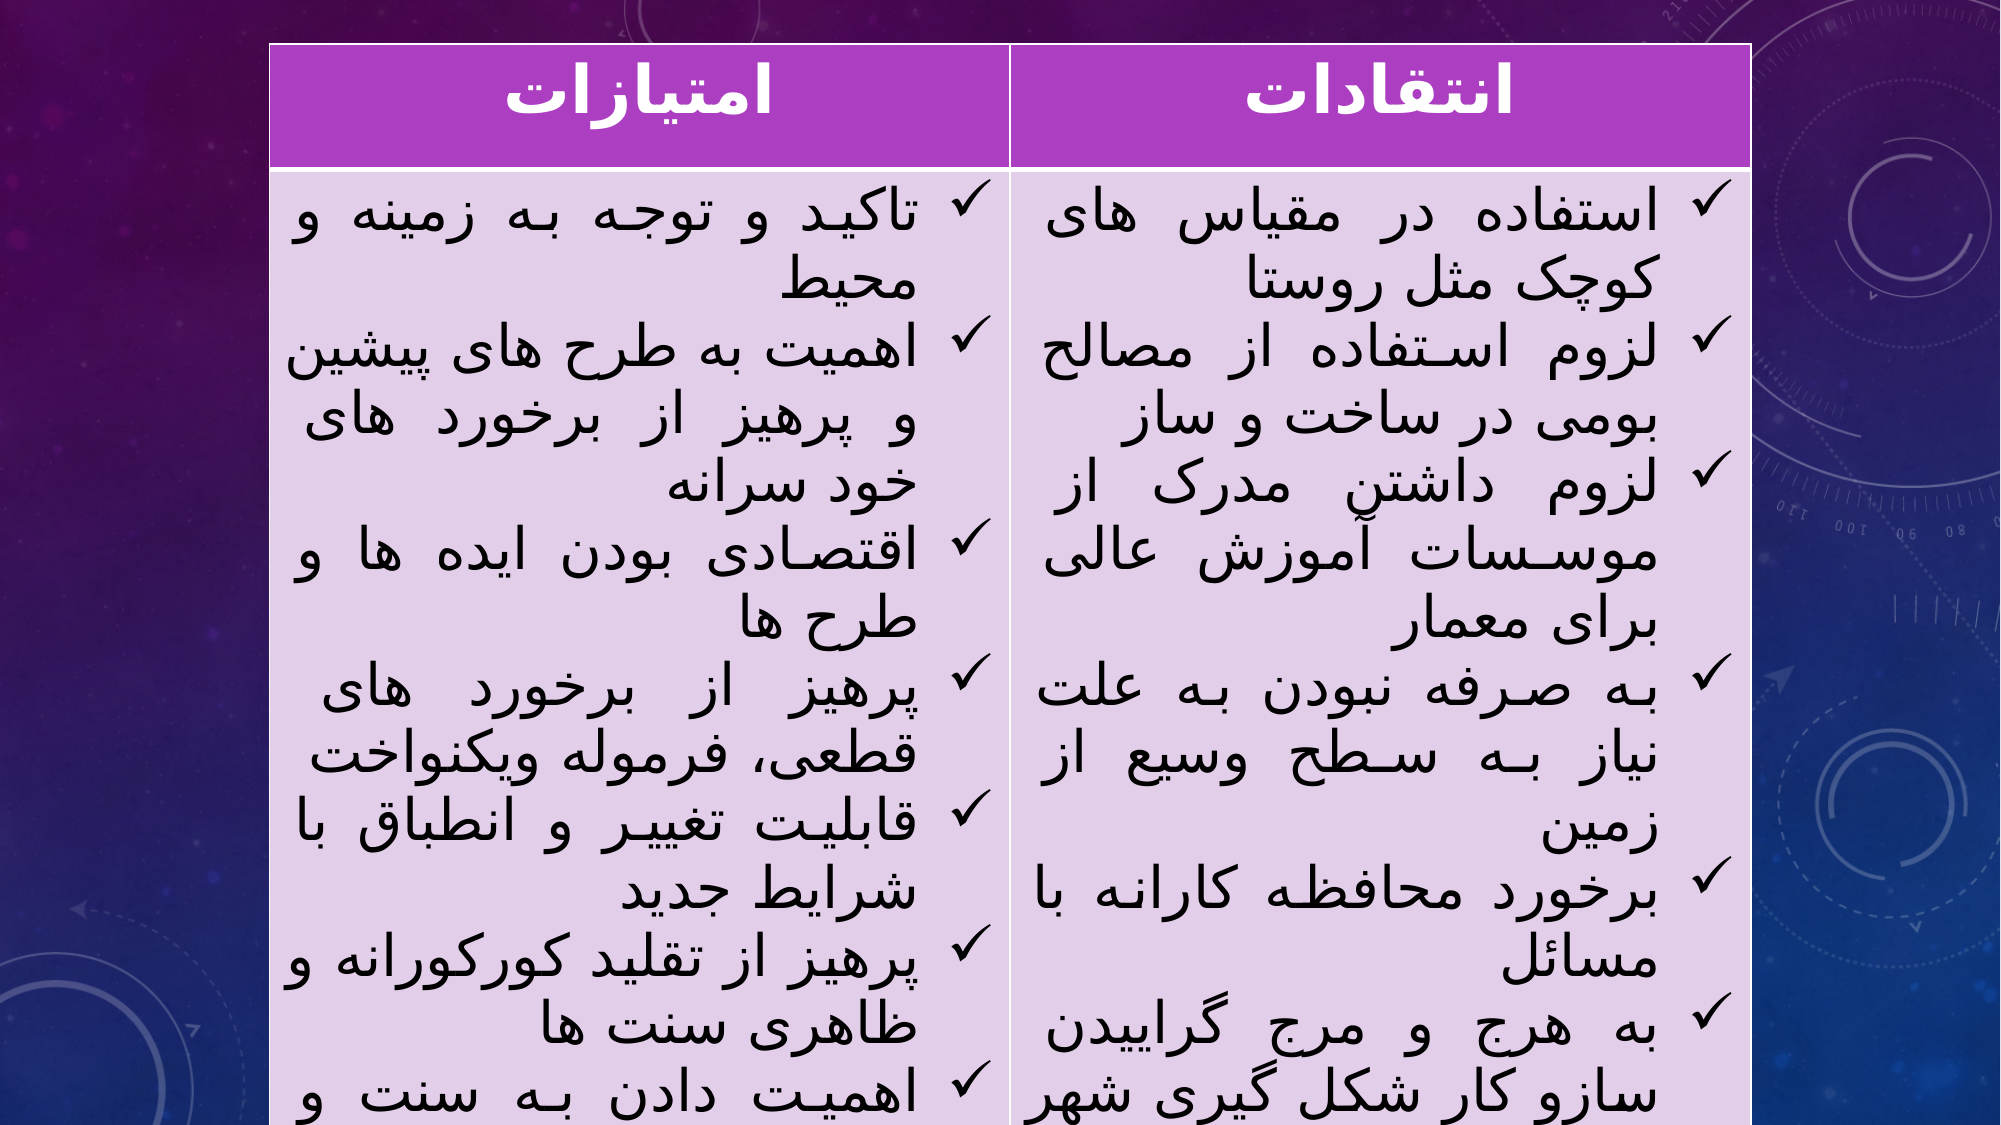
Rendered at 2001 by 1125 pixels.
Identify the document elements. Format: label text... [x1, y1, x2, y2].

table_cell تاکید و توجه به زمینه و محیط اهمیت به طرح های پیشین و پرهیز از برخورد های خود سرانه اقتصادی بودن ایده ها و طرح ها پرهیز از برخورد های قطعی، فرموله ویکنواخت قابلیت تغییر و انطباق با شرایط جدید پرهیز از تقلید کورکورانه و ظاهری سنت ها اهمیت دادن به سنت و فرهنگ [270, 172, 1009, 1125]
table_header امتیازات [270, 45, 1009, 167]
picture [0, 0, 2001, 1125]
table_header انتقادات [1011, 45, 1750, 167]
table_cell استفاده در مقیاس های کوچک مثل روستا لزوم استفاده از مصالح بومی در ساخت و ساز لزوم داشتن مدرک از موسسات آموزش عالی برای معمار به صرفه نبودن به علت نیاز به سطح وسیع از زمین برخورد محافظه کارانه با مسائل به هرج و مرج گراییدن سازو کار شکل گیری شهر در صورت عدم وجود نیروی کنترل کننده با توجه به ویژگی های خاص ،اصول این نهضت برای همه قابل پذیرش نیست [1011, 172, 1750, 1125]
